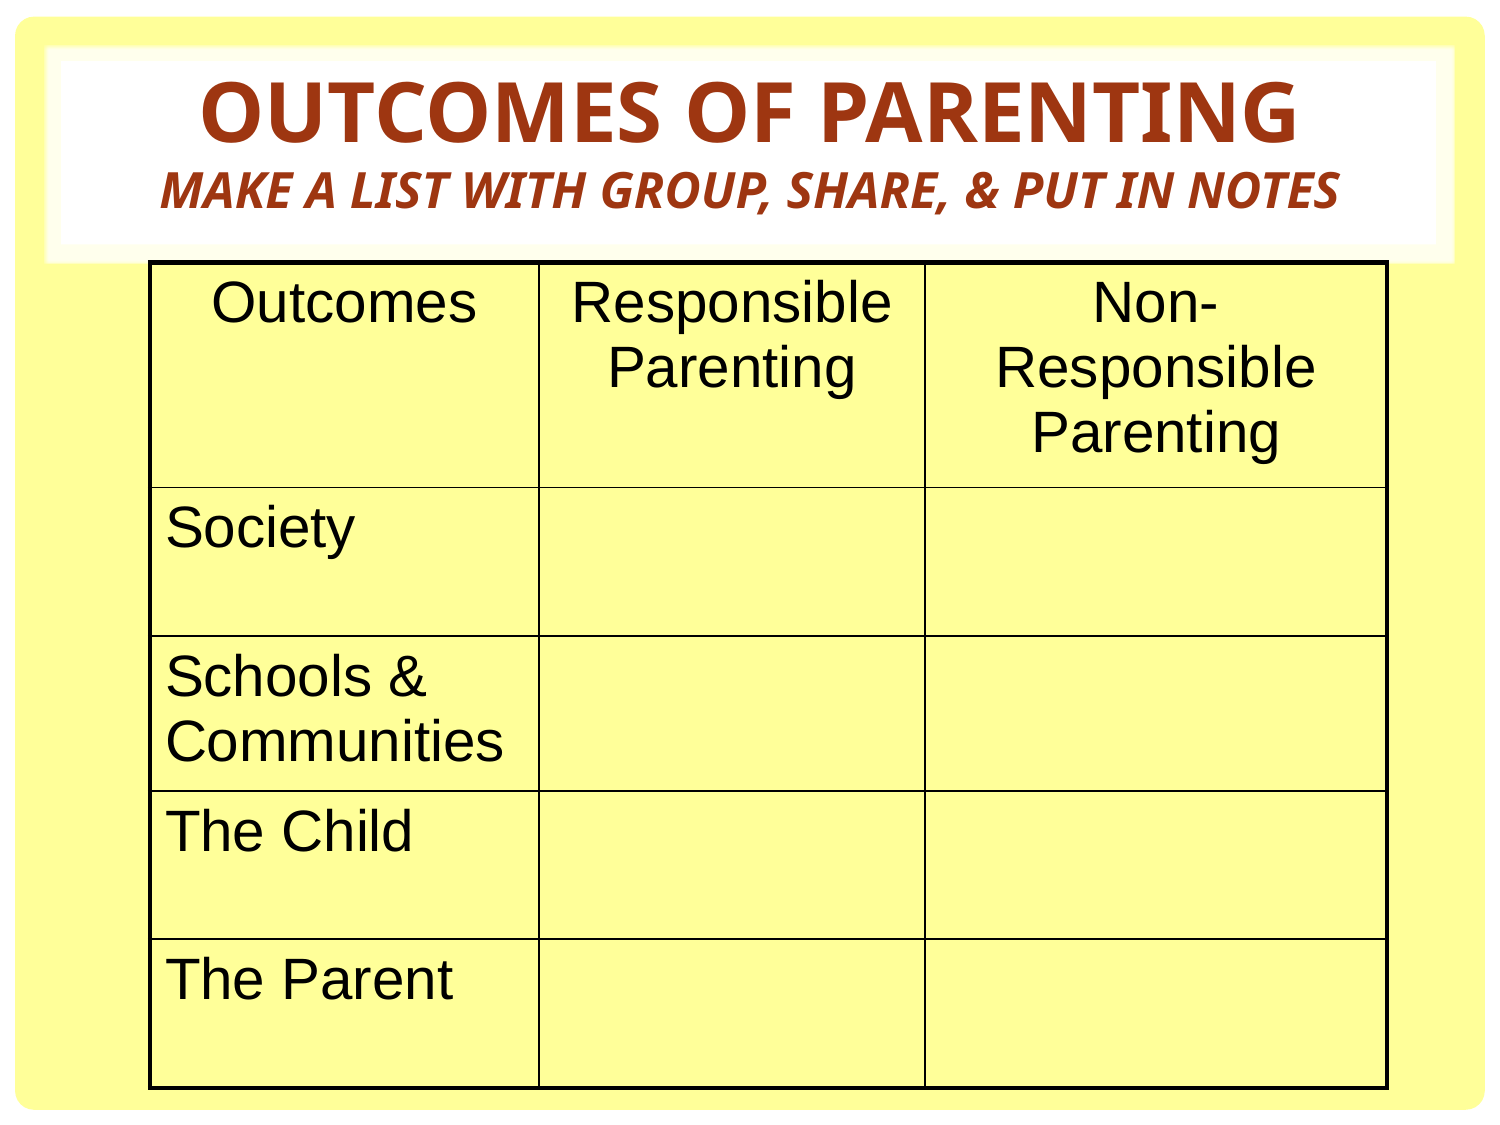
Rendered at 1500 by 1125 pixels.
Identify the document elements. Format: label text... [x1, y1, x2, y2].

table_cell Society [152, 488, 538, 635]
table_cell [540, 792, 924, 938]
table_cell [926, 637, 1385, 790]
table_cell [926, 792, 1385, 938]
table_cell [540, 940, 924, 1086]
title Outcomes of Parenting Make a list with group, share, & put in notes [75, 45, 1425, 233]
table_cell The Child [152, 792, 538, 938]
table_header Non-Responsible Parenting [926, 265, 1385, 487]
table_cell Schools & Communities [152, 637, 538, 790]
table_cell [926, 940, 1385, 1086]
table_header Responsible Parenting [540, 265, 924, 487]
table_cell [926, 488, 1385, 635]
table_cell [540, 637, 924, 790]
table_cell The Parent [152, 940, 538, 1086]
table_header Outcomes [152, 265, 538, 487]
table_cell [540, 488, 924, 635]
